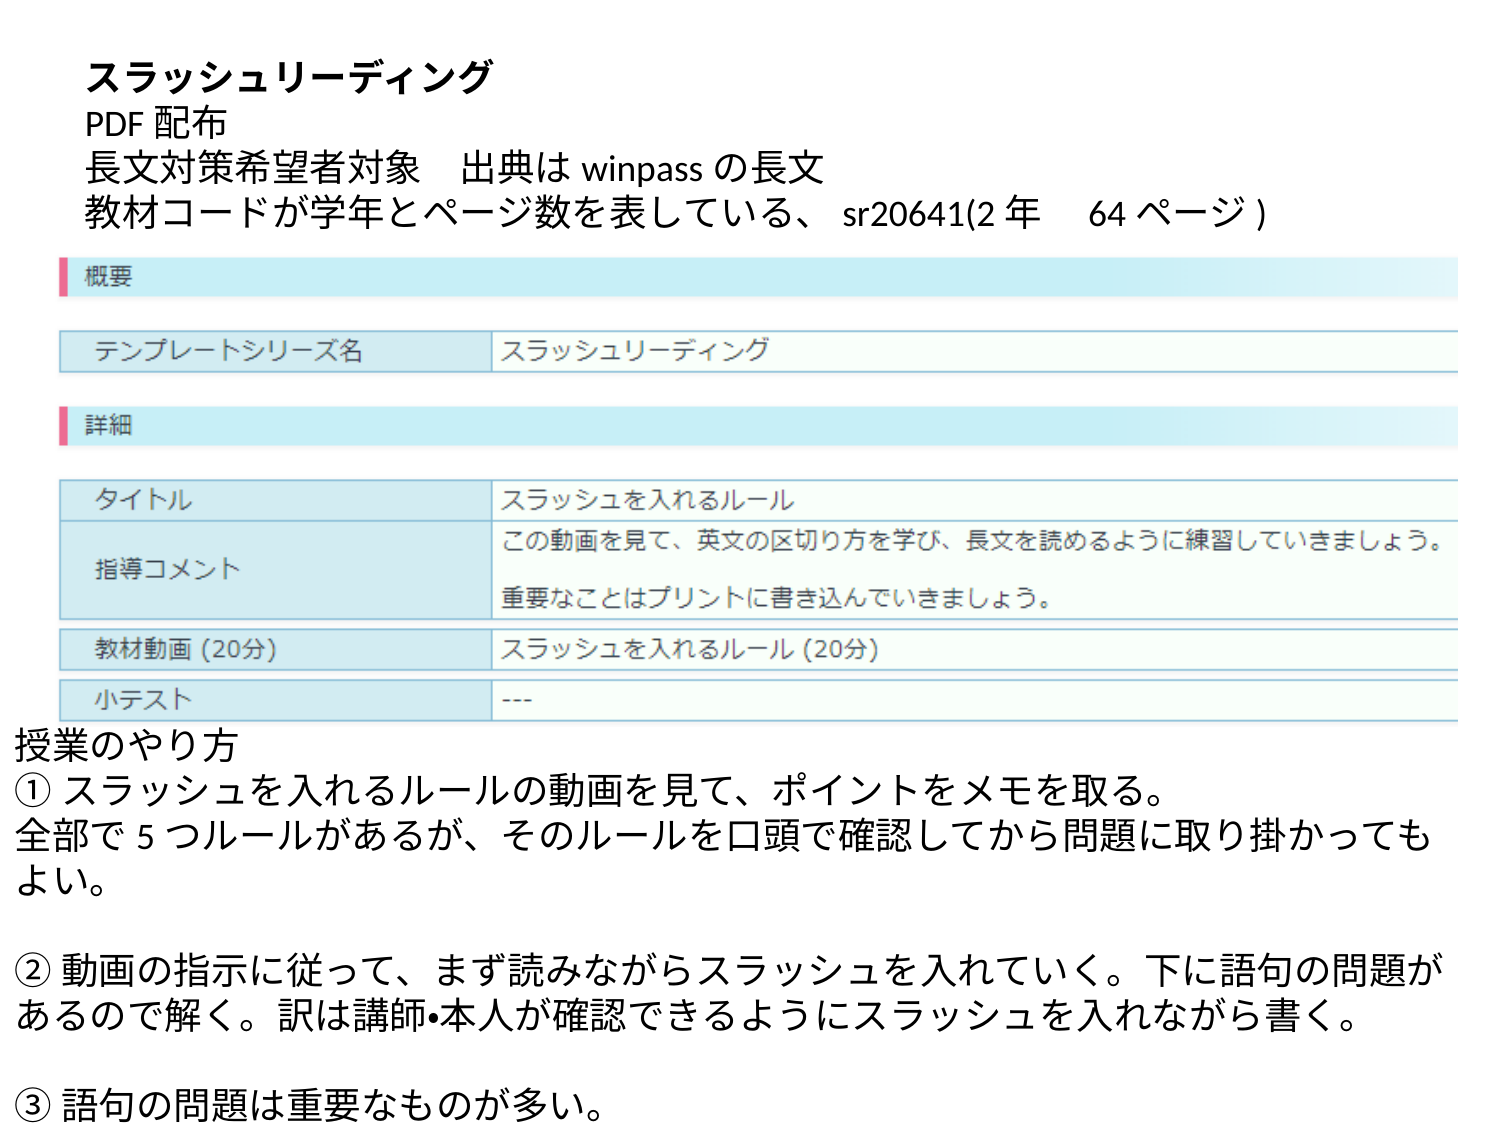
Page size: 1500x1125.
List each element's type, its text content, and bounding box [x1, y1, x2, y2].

picture [46, 245, 1458, 727]
text_box スラッシュリーディング PDF配布 長文対策希望者対象 出典はwinpassの長文 教材コードが学年とページ数を表している、sr20641(2年 64ページ) [70, 46, 1360, 242]
text_box 授業のやり方 ①スラッシュを入れるルールの動画を見て、ポイントをメモを取る。 全部で5つルールがあるが、そのルールを口頭で確認してから問題に取り掛かってもよい。 ②動画の指示に従って、まず読みながらスラッシュを入れていく。下に語句の問題があるので解く。訳は講師・本人が確認できるようにスラッシュを入れながら書く。 ③語句の問題は重要なものが多い。 [0, 714, 1477, 1125]
